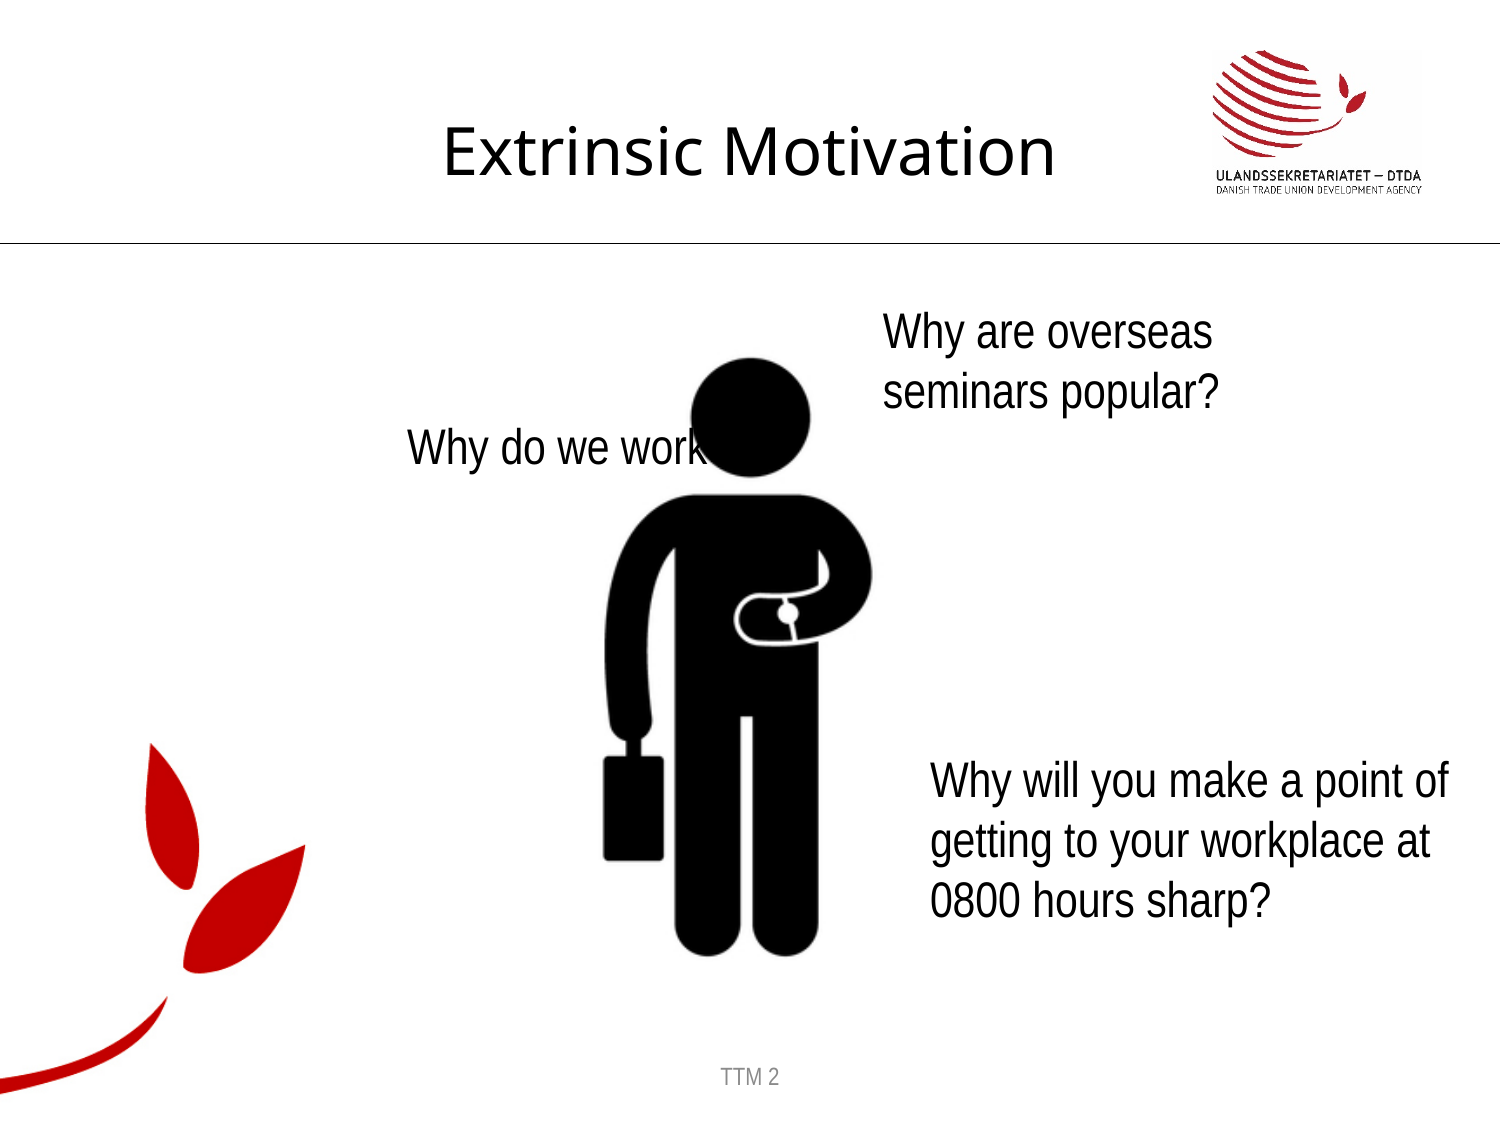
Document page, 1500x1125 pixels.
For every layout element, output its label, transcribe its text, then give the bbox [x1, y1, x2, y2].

text_box Why will you make a point of getting to your workplace at 0800 hours sharp? [944, 739, 1471, 990]
text_box Why do we work? [392, 407, 520, 647]
picture [0, 741, 313, 1118]
text_box Why are overseas seminars popular? [940, 290, 1406, 486]
picture [1212, 49, 1423, 194]
picture [525, 290, 940, 999]
footer TTM 2 [512, 1045, 988, 1106]
title Extrinsic Motivation [112, 54, 1388, 242]
